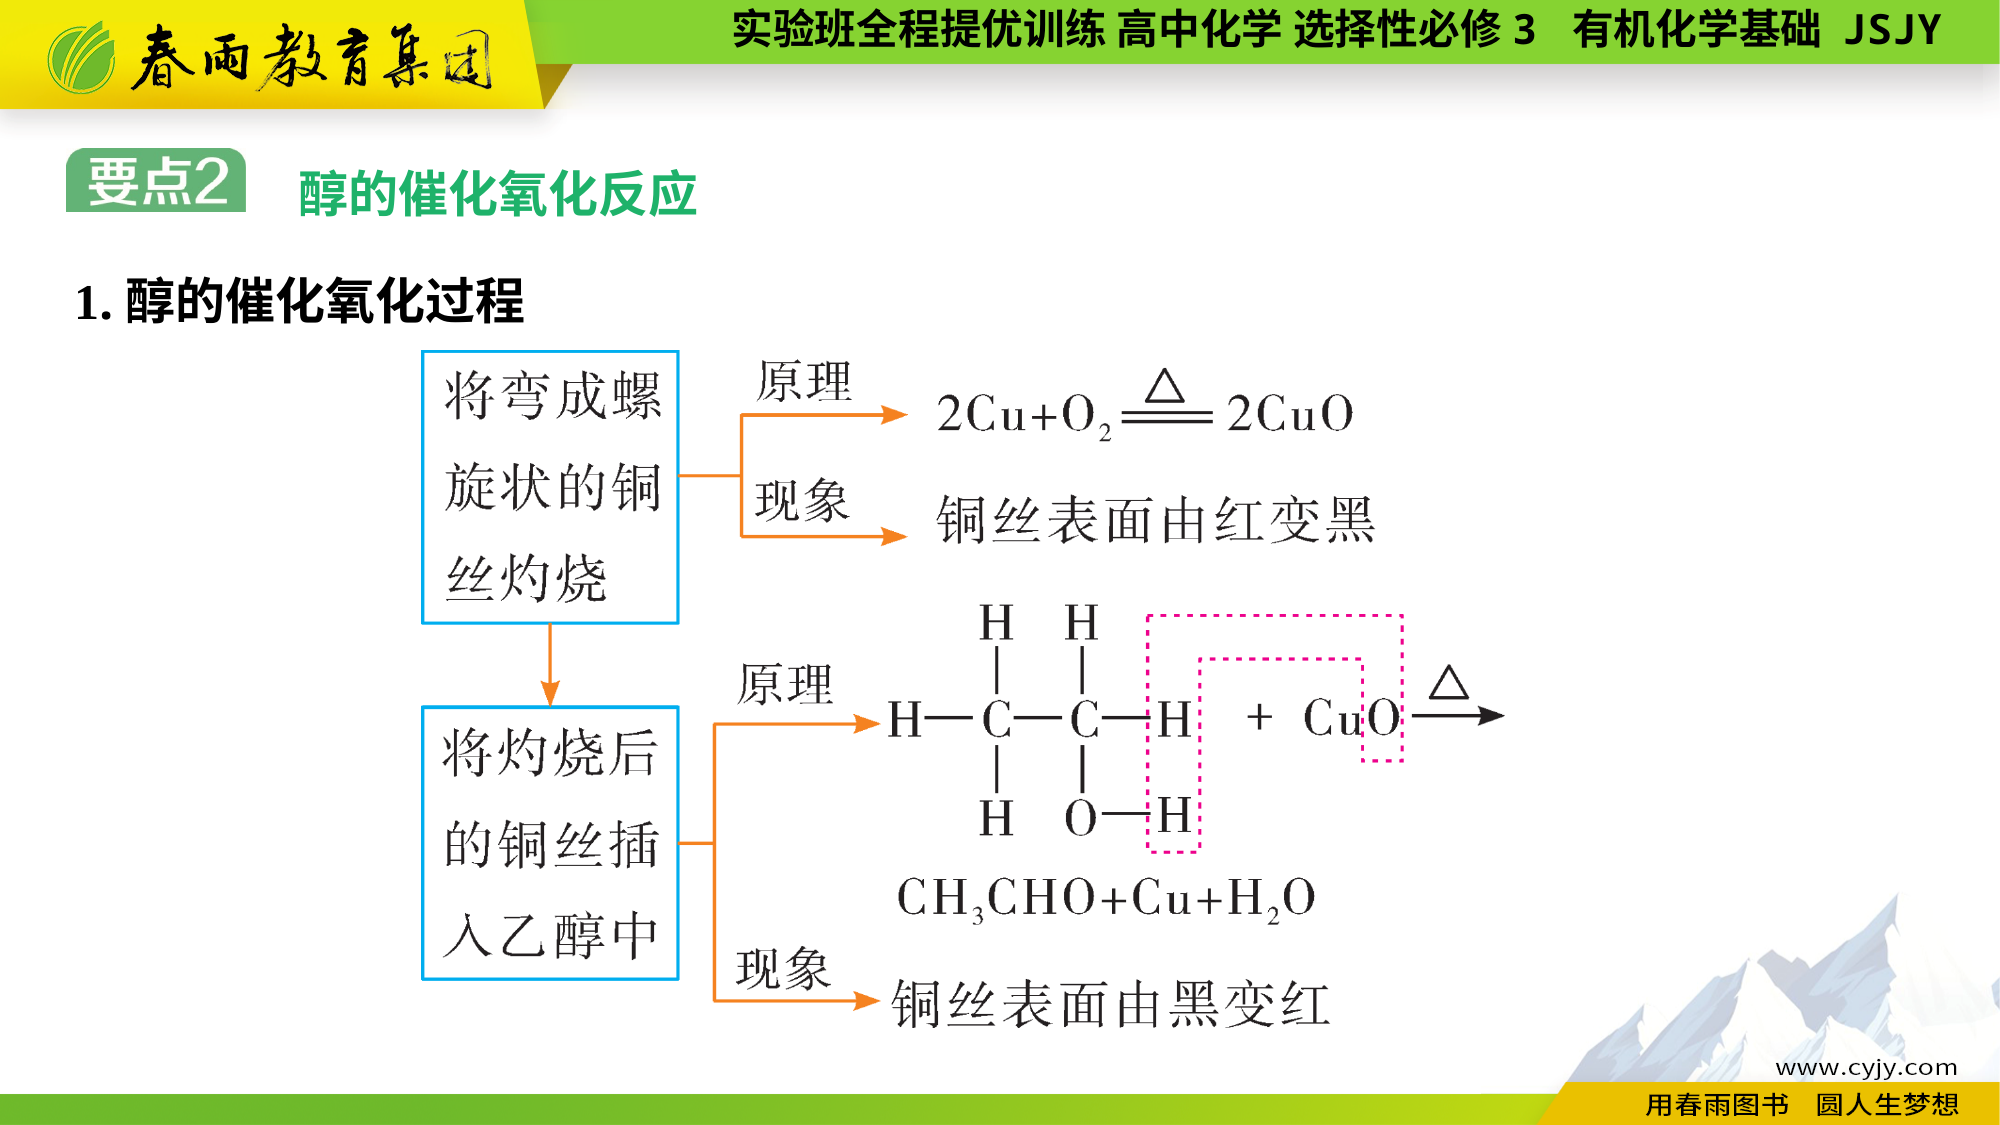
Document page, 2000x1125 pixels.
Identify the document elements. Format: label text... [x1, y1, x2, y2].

picture [0, 0, 2000, 1125]
list 醇的催化氧化反应 1.醇的催化氧化过程 [59, 125, 1944, 328]
